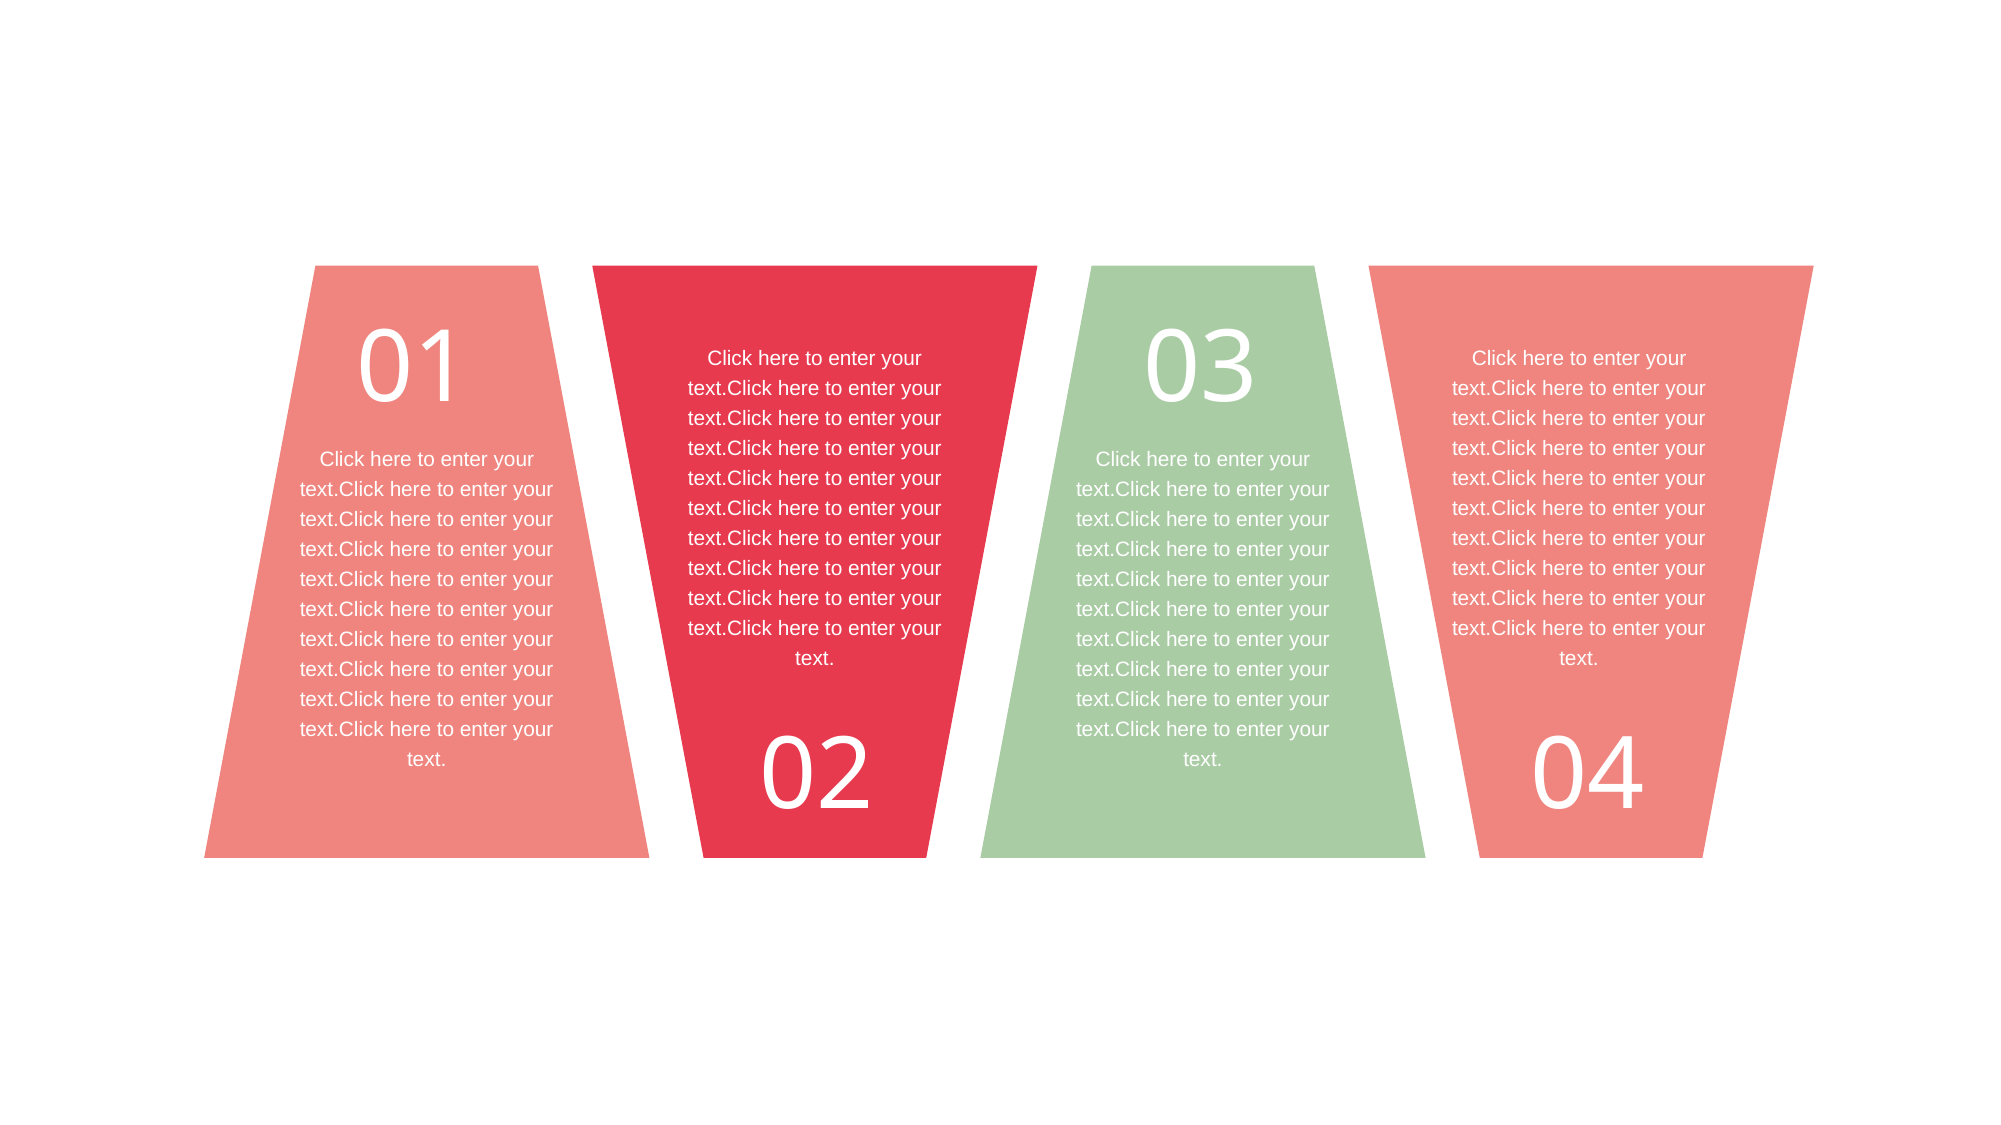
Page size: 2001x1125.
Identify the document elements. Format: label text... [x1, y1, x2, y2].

text_box 02 [734, 700, 889, 836]
text_box 03 [1128, 294, 1273, 429]
text_box Click here to enter your text.Click here to enter your text.Click here to enter your text.Click here to enter your text.Click here to enter your text.Click here to enter your text.Click here to enter your text.Click here to enter your text.Click here to enter your text.Click here to enter your text. [1422, 332, 1736, 677]
text_box [979, 502, 1427, 859]
text_box [282, 264, 571, 433]
text_box 04 [1515, 700, 1660, 836]
text_box Click here to enter your text.Click here to enter your text.Click here to enter your text.Click here to enter your text.Click here to enter your text.Click here to enter your text.Click here to enter your text.Click here to enter your text.Click here to enter your text.Click here to enter your text. [658, 332, 972, 677]
text_box [591, 264, 1039, 621]
text_box [668, 677, 962, 859]
text_box Click here to enter your text.Click here to enter your text.Click here to enter your text.Click here to enter your text.Click here to enter your text.Click here to enter your text.Click here to enter your text.Click here to enter your text.Click here to enter your text.Click here to enter your text. [1046, 433, 1360, 778]
text_box [1367, 264, 1815, 859]
text_box [202, 501, 651, 859]
text_box 01 [341, 294, 486, 429]
text_box Click here to enter your text.Click here to enter your text.Click here to enter your text.Click here to enter your text.Click here to enter your text.Click here to enter your text.Click here to enter your text.Click here to enter your text.Click here to enter your text.Click here to enter your text. [270, 433, 584, 778]
text_box [1059, 264, 1347, 433]
